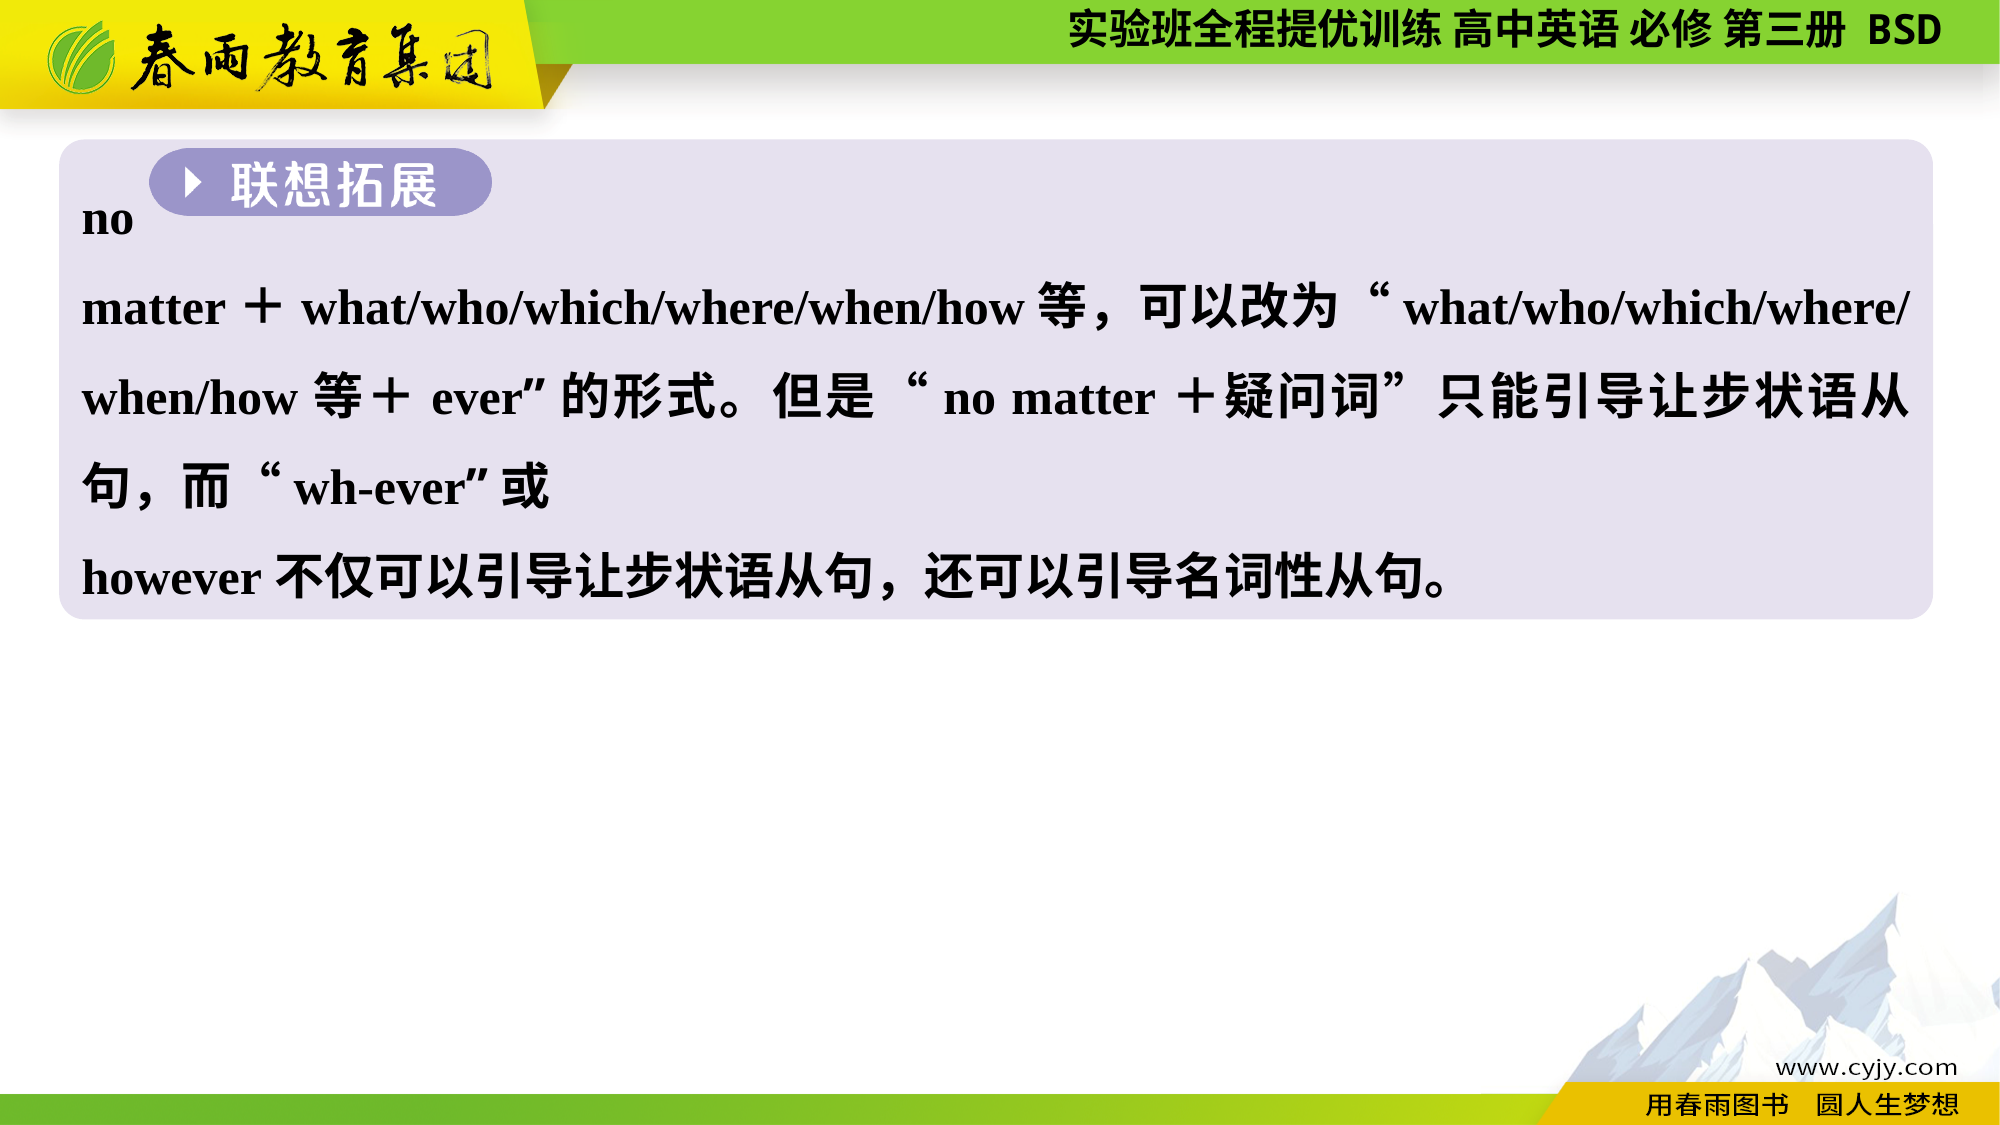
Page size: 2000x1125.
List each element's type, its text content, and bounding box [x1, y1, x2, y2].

picture [0, 0, 2000, 1125]
text_box no matter＋what/who/which/where/when/how等，可以改为“what/who/which/where/when/how等＋ever”的形式。但是“no matter＋疑问词”只能引导让步状语从句，而“wh-ever”或 however不仅可以引导让步状语从句，还可以引导名词性从句。 [59, 139, 1934, 620]
